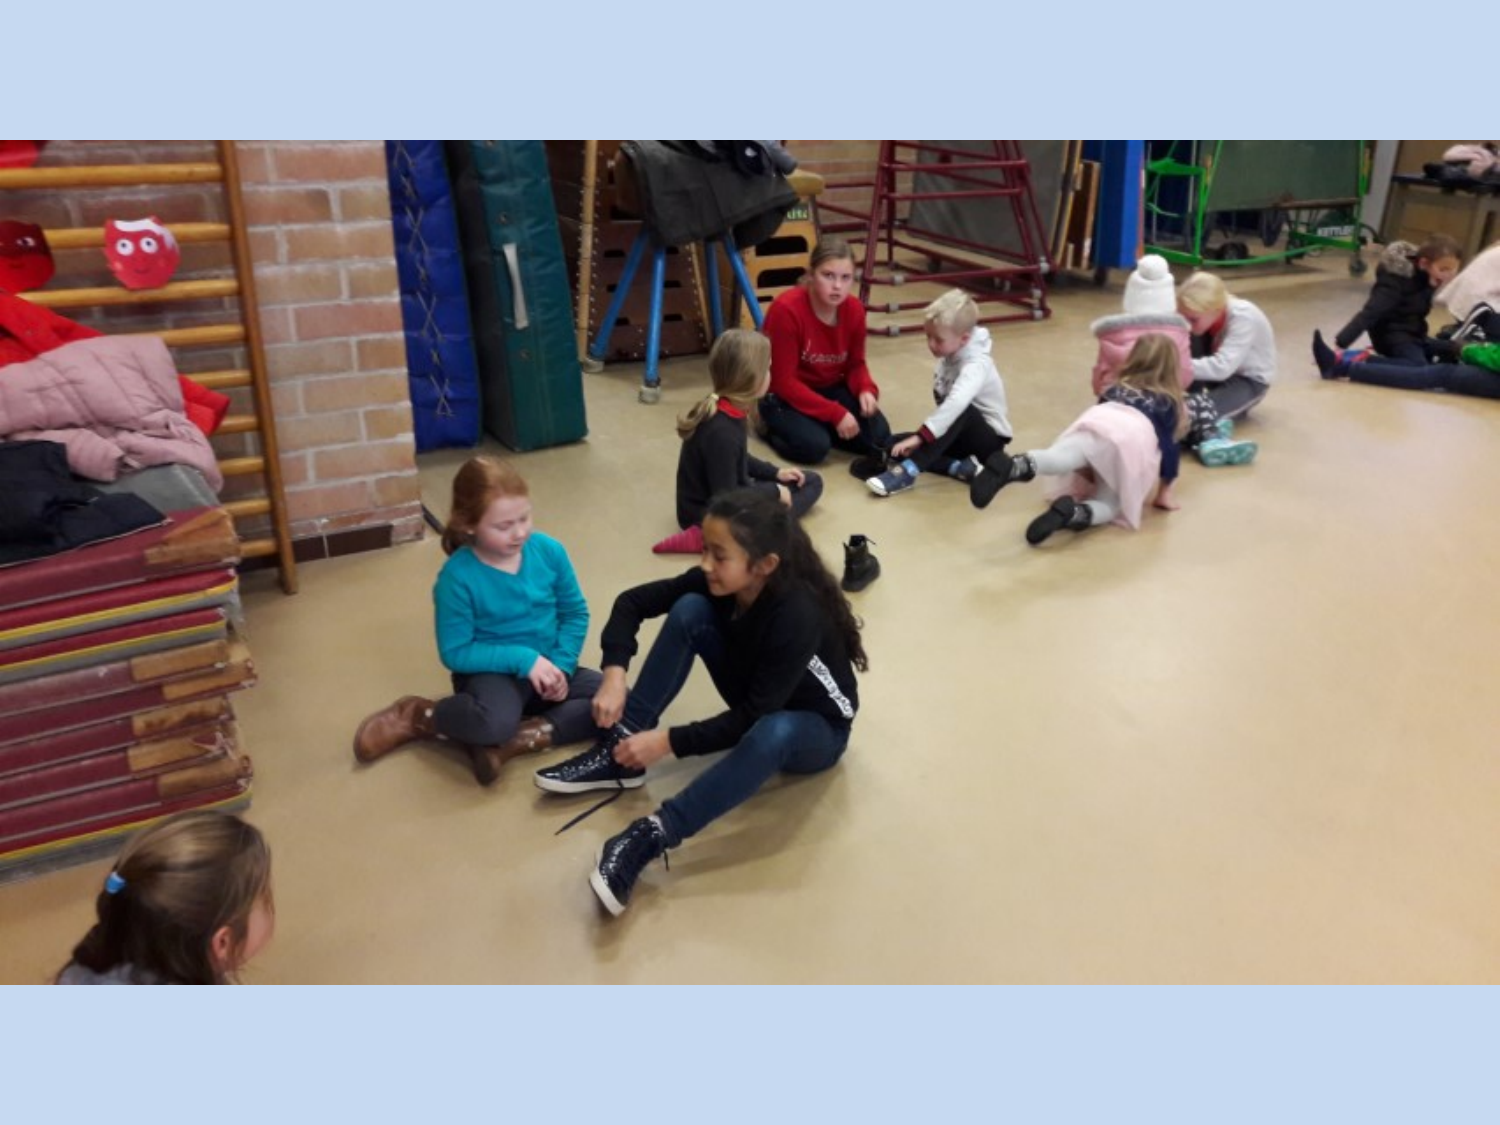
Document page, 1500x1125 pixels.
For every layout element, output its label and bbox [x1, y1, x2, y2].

picture [0, 140, 1500, 985]
